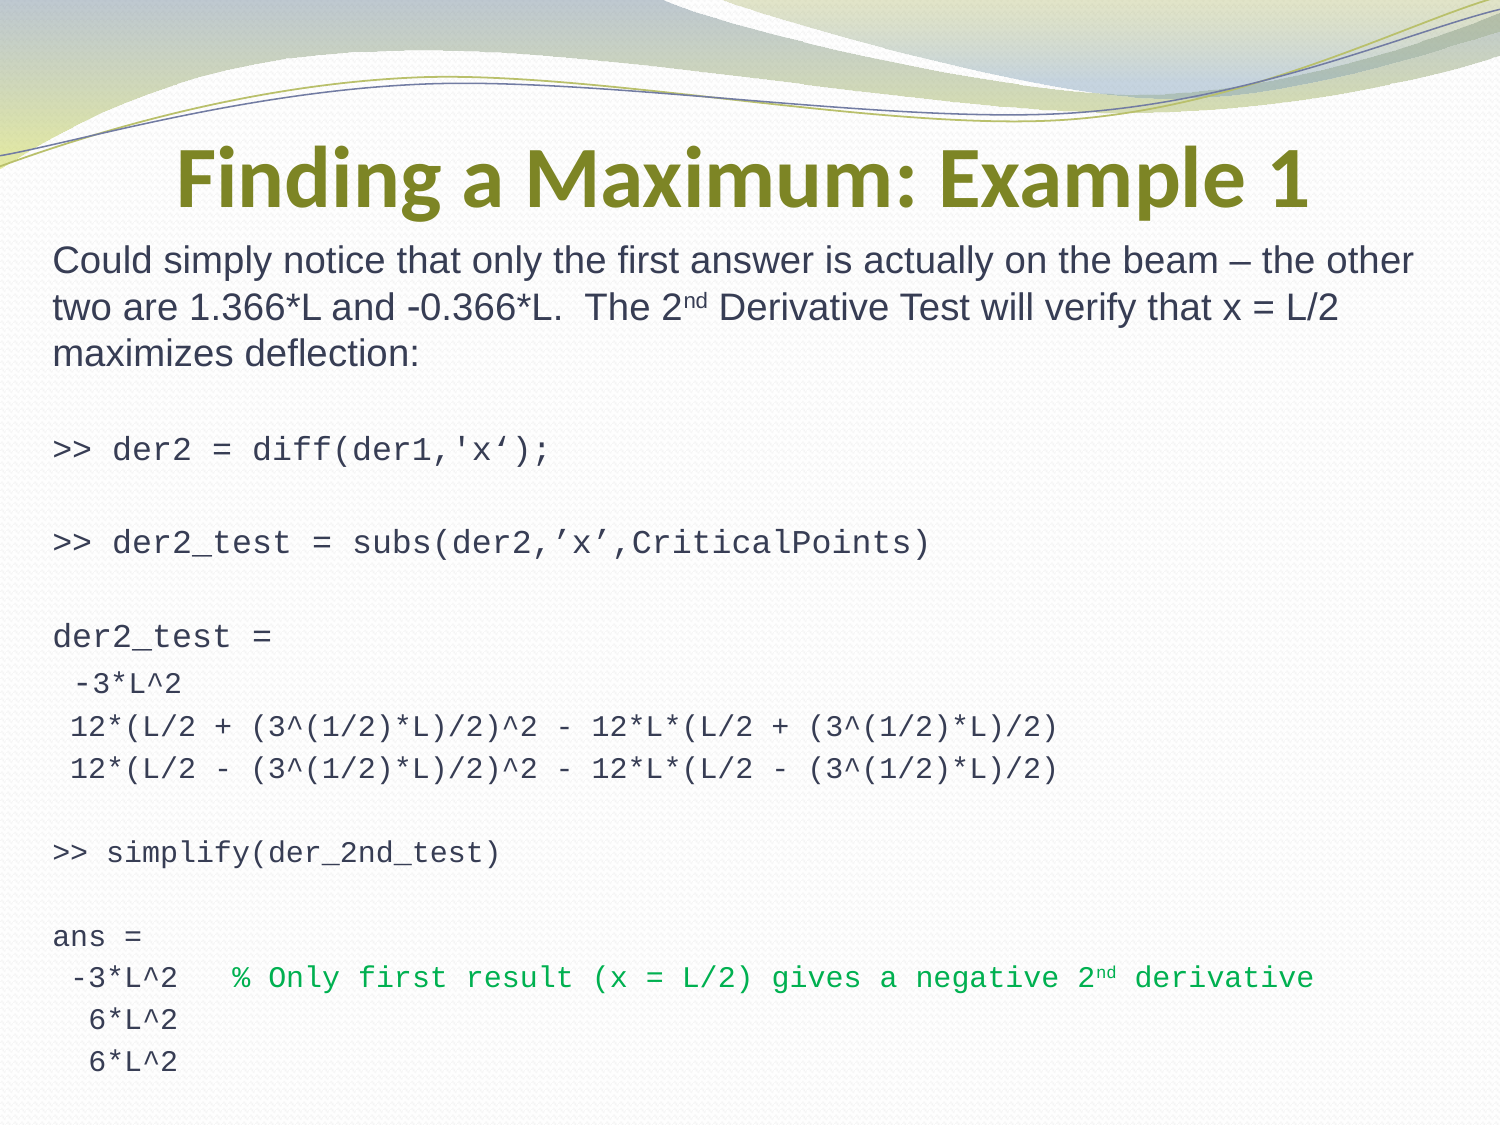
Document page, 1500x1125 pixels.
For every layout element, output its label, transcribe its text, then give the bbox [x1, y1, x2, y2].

list Could simply notice that only the first answer is actually on the beam – the other two are 1.366*L and -0.366*L. The 2nd Derivative Test will verify that x = L/2 maximizes deflection: >> der2 = diff(der1,'x‘); >> der2_test = subs(der2,’x’,CriticalPoints) der2_test = -3*L^2 12*(L/2 + (3^(1/2)*L)/2)^2 - 12*L*(L/2 + (3^(1/2)*L)/2) 12*(L/2 - (3^(1/2)*L)/2)^2 - 12*L*(L/2 - (3^(1/2)*L)/2) >> simplify(der_2nd_test) ans = -3*L^2 % Only first result (x = L/2) gives a negative 2nd derivative 6*L^2 6*L^2 [37, 228, 1450, 1091]
title Finding a Maximum: Example 1 [68, 37, 1419, 225]
